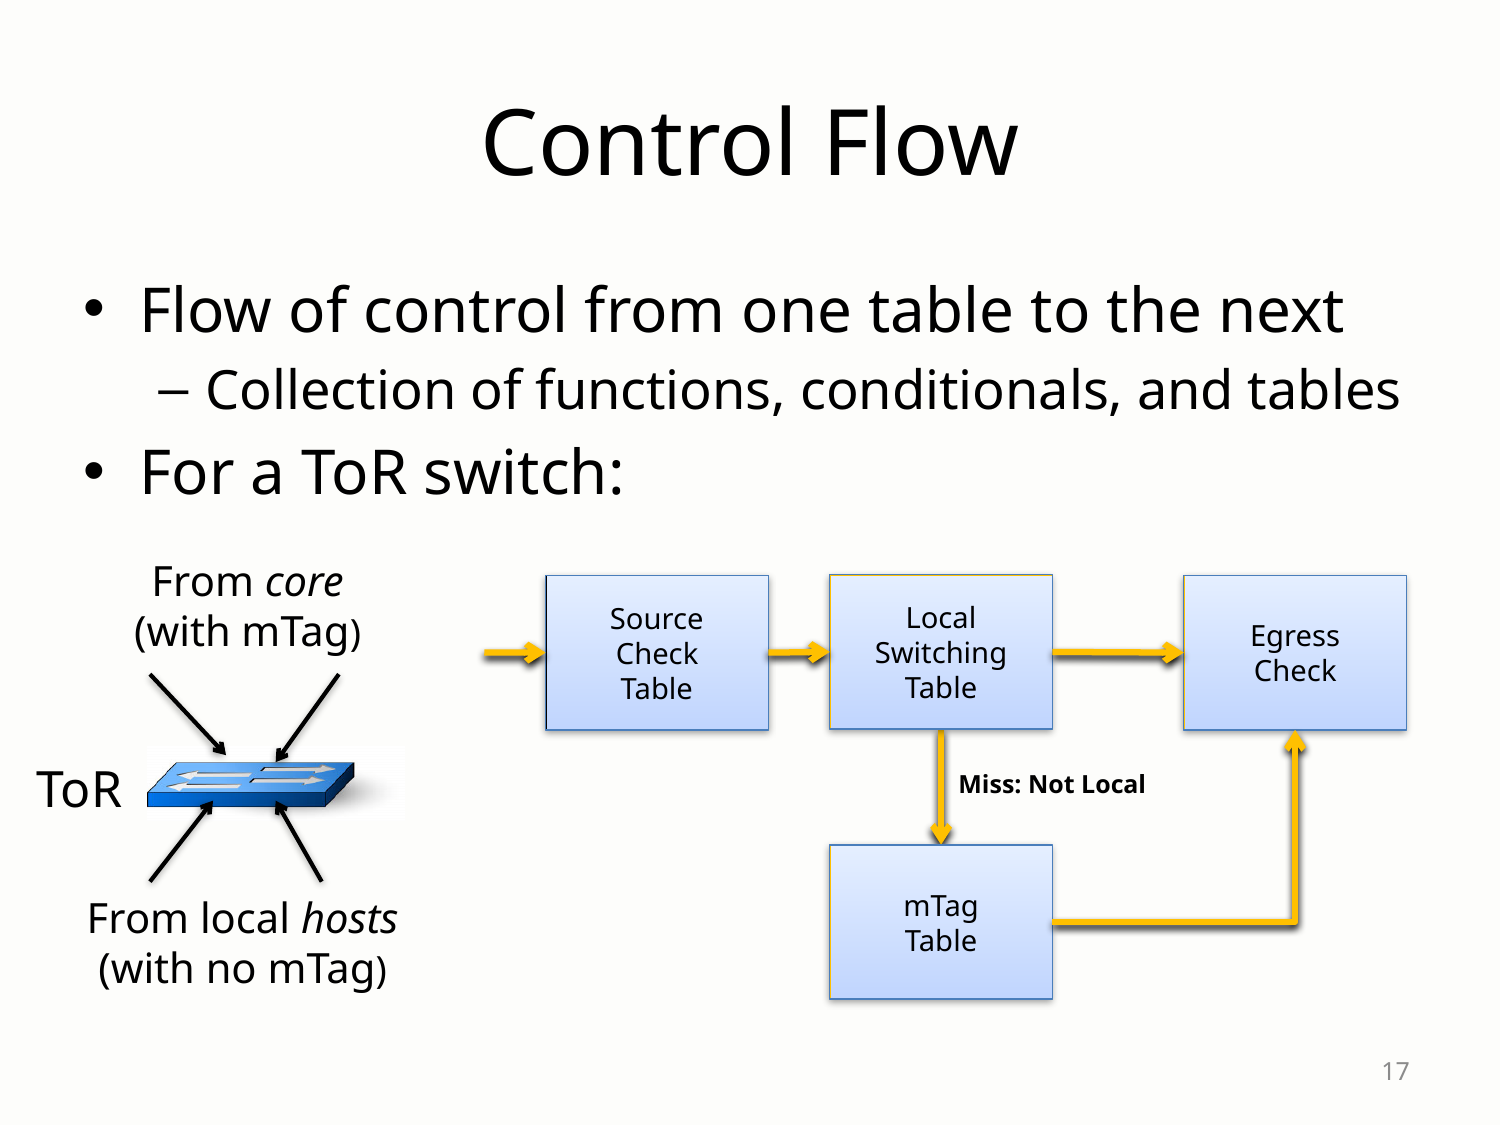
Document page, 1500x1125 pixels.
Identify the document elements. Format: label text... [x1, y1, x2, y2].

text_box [19, 547, 417, 1002]
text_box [483, 574, 1407, 1000]
title Control Flow [75, 45, 1425, 233]
list Flow of control from one table to the next Collection of functions, conditionals, and tables For a ToR switch: [68, 262, 1438, 519]
slide_number 17 [1074, 1042, 1425, 1103]
